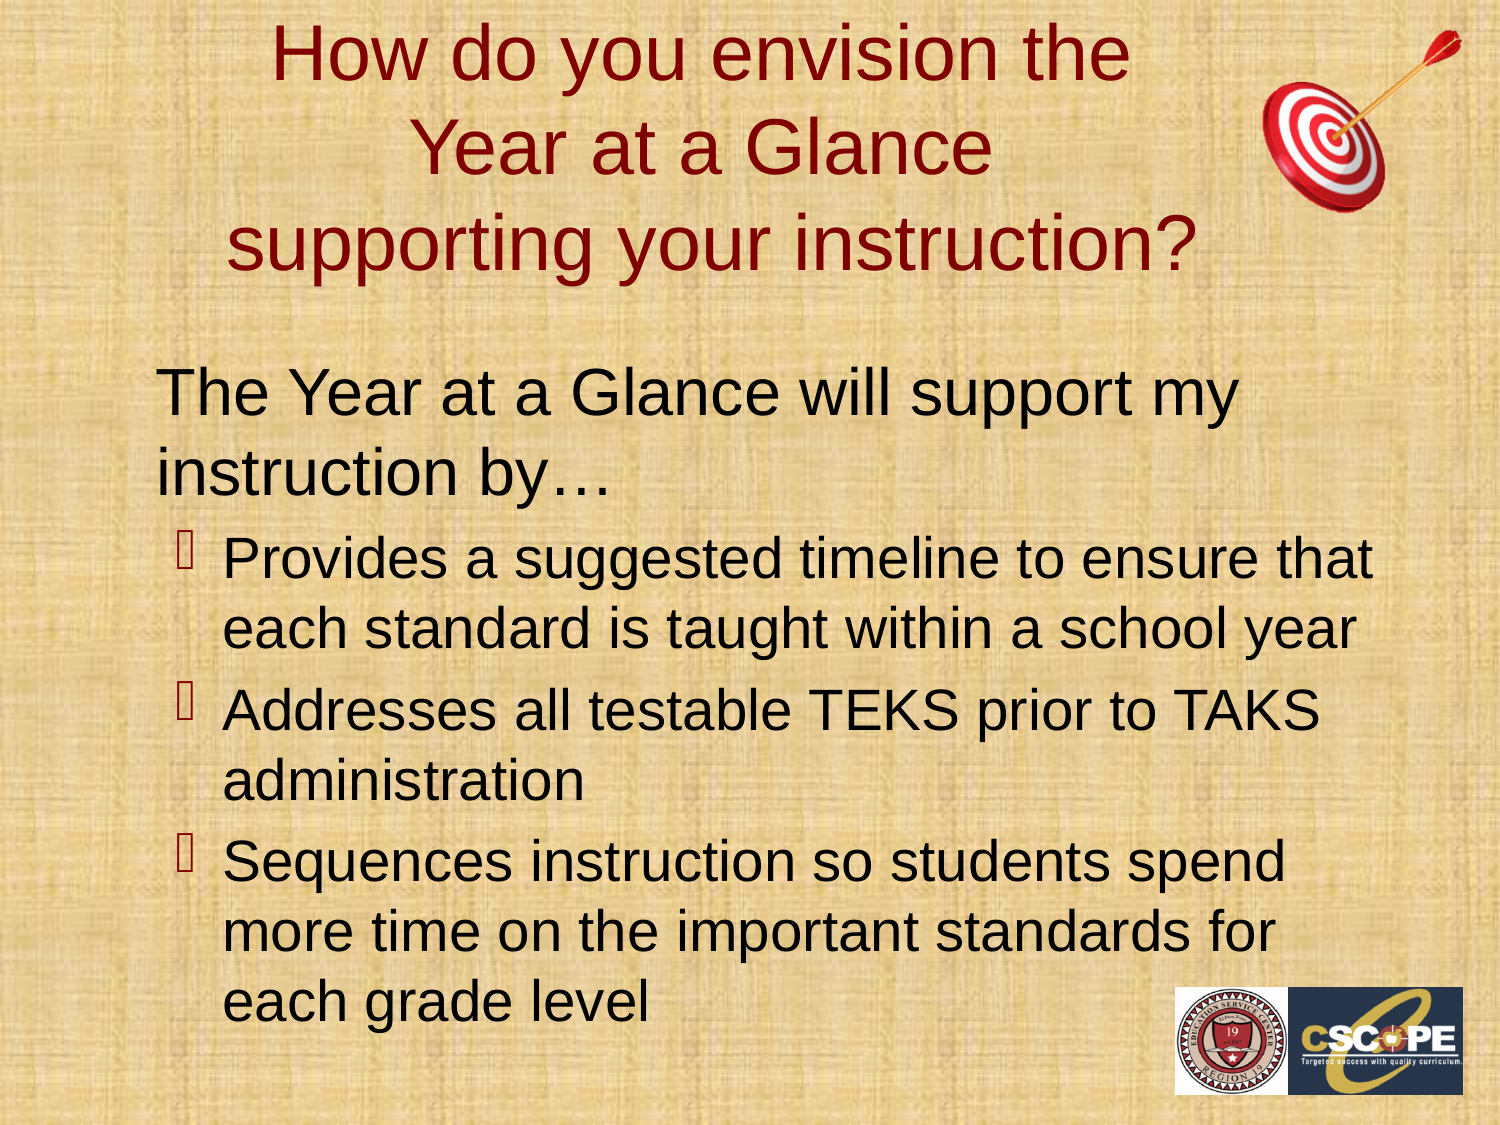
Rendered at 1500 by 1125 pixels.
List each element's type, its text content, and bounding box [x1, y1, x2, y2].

list The Year at a Glance will support my instruction by… Provides a suggested timeline to ensure that each standard is taught within a school year Addresses all testable TEKS prior to TAKS administration Sequences instruction so students spend more time on the important standards for each grade level [85, 340, 1436, 1059]
picture [0, 0, 1500, 1125]
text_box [1174, 987, 1463, 1095]
title How do you envision the Year at a Glance supporting your instruction? [0, 31, 1463, 256]
